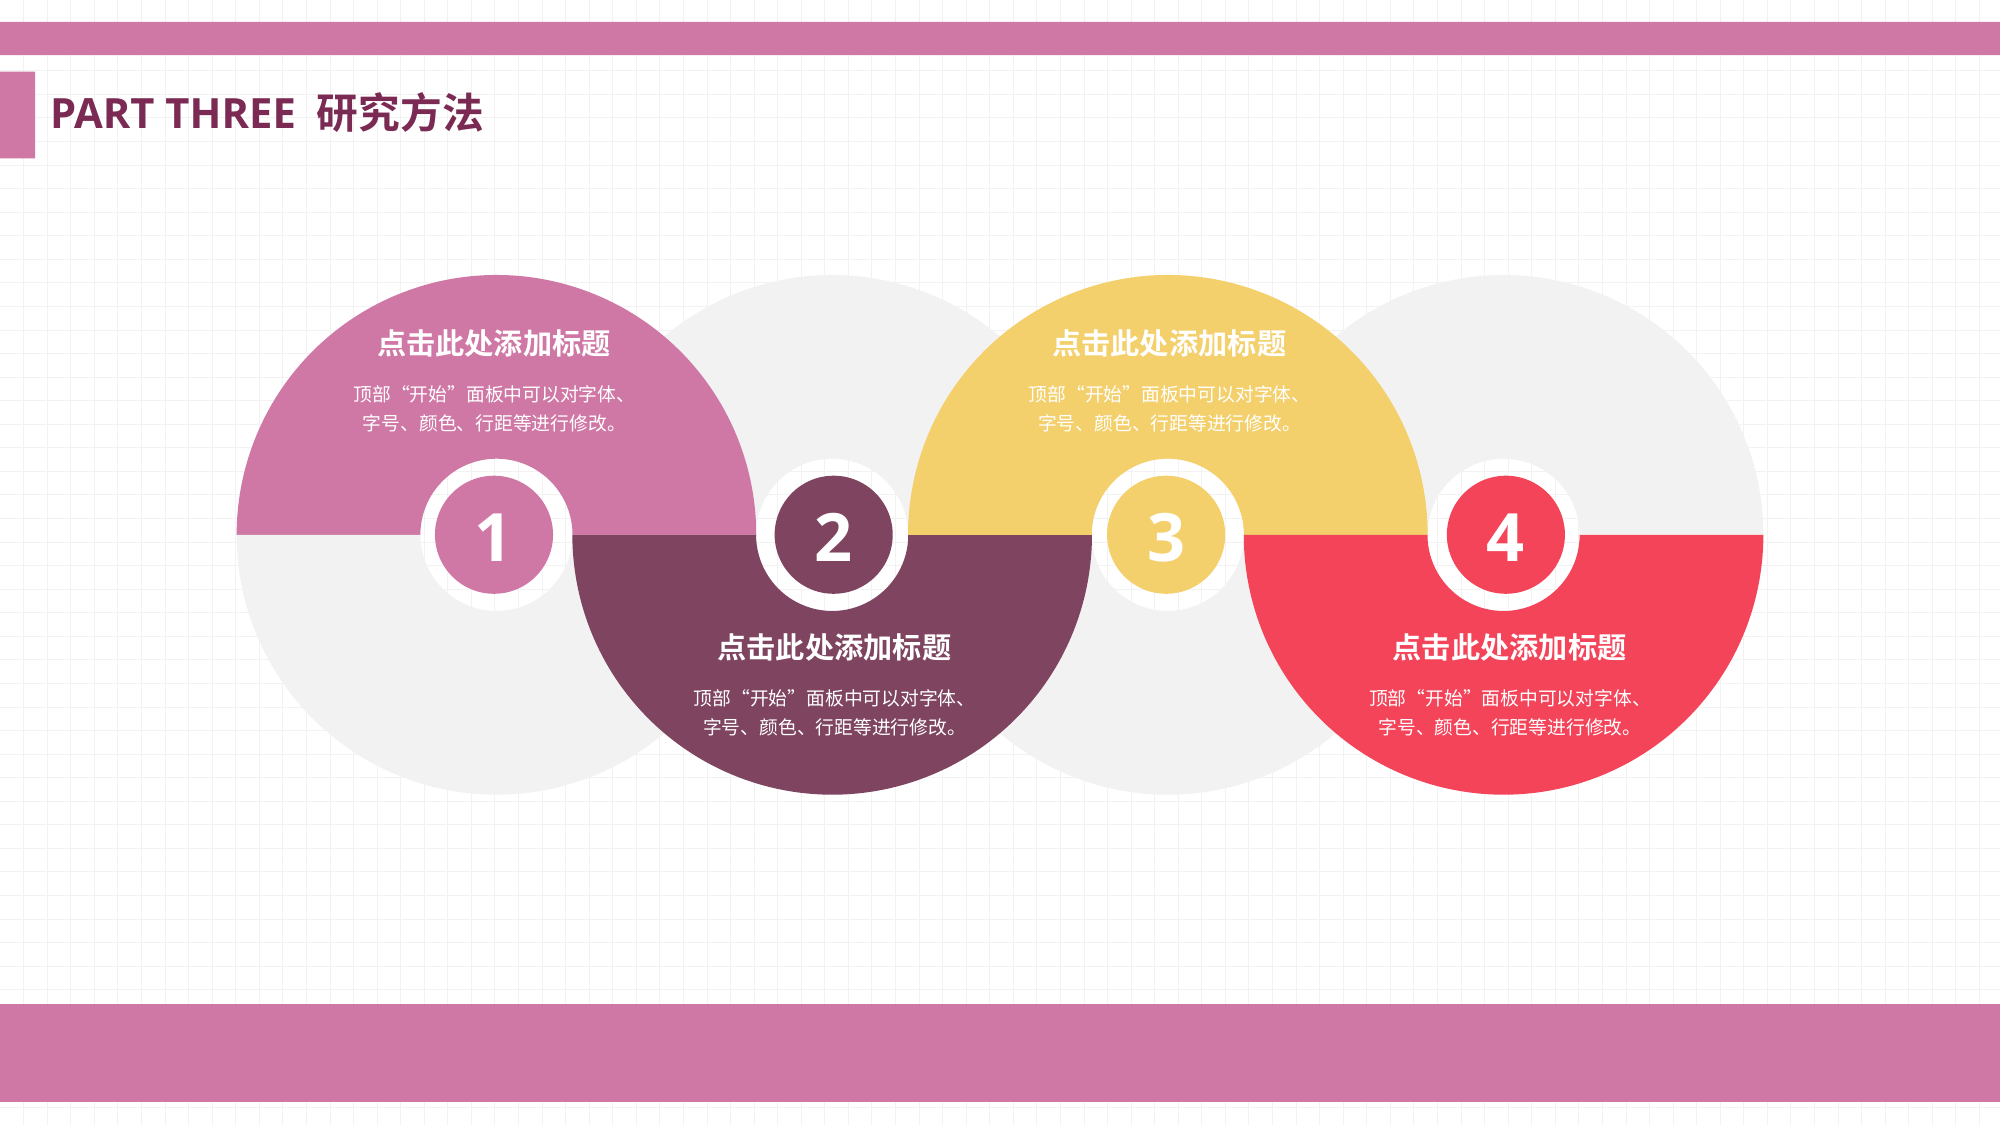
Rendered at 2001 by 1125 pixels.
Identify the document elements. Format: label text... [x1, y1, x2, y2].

text_box 3 [1106, 474, 1227, 595]
text_box [1000, 540, 1336, 796]
text_box [679, 746, 986, 796]
text_box [369, 273, 624, 307]
text_box 2 [773, 474, 894, 595]
text_box [906, 309, 1429, 536]
text_box 点击此处添加标题 [702, 611, 967, 672]
text_box 点击此处添加标题 [1037, 307, 1302, 368]
text_box 顶部“开始”面板中可以对字体、字号、颜色、行距等进行修改。 [1353, 672, 1666, 746]
text_box [1242, 533, 1765, 796]
text_box 顶部“开始”面板中可以对字体、字号、颜色、行距等进行修改。 [338, 368, 650, 442]
text_box [1336, 273, 1765, 533]
text_box 点击此处添加标题 [362, 307, 626, 368]
text_box 顶部“开始”面板中可以对字体、字号、颜色、行距等进行修改。 [1013, 368, 1326, 442]
text_box 4 [1445, 474, 1566, 595]
text_box [235, 308, 758, 533]
text_box [665, 273, 1000, 530]
text_box [1040, 273, 1295, 307]
list PART THREE 研究方法 [34, 70, 835, 159]
text_box 顶部“开始”面板中可以对字体、字号、颜色、行距等进行修改。 [678, 672, 991, 746]
text_box [235, 533, 664, 796]
text_box 点击此处添加标题 [1377, 611, 1642, 672]
text_box [571, 533, 1094, 746]
text_box 1 [433, 474, 555, 595]
